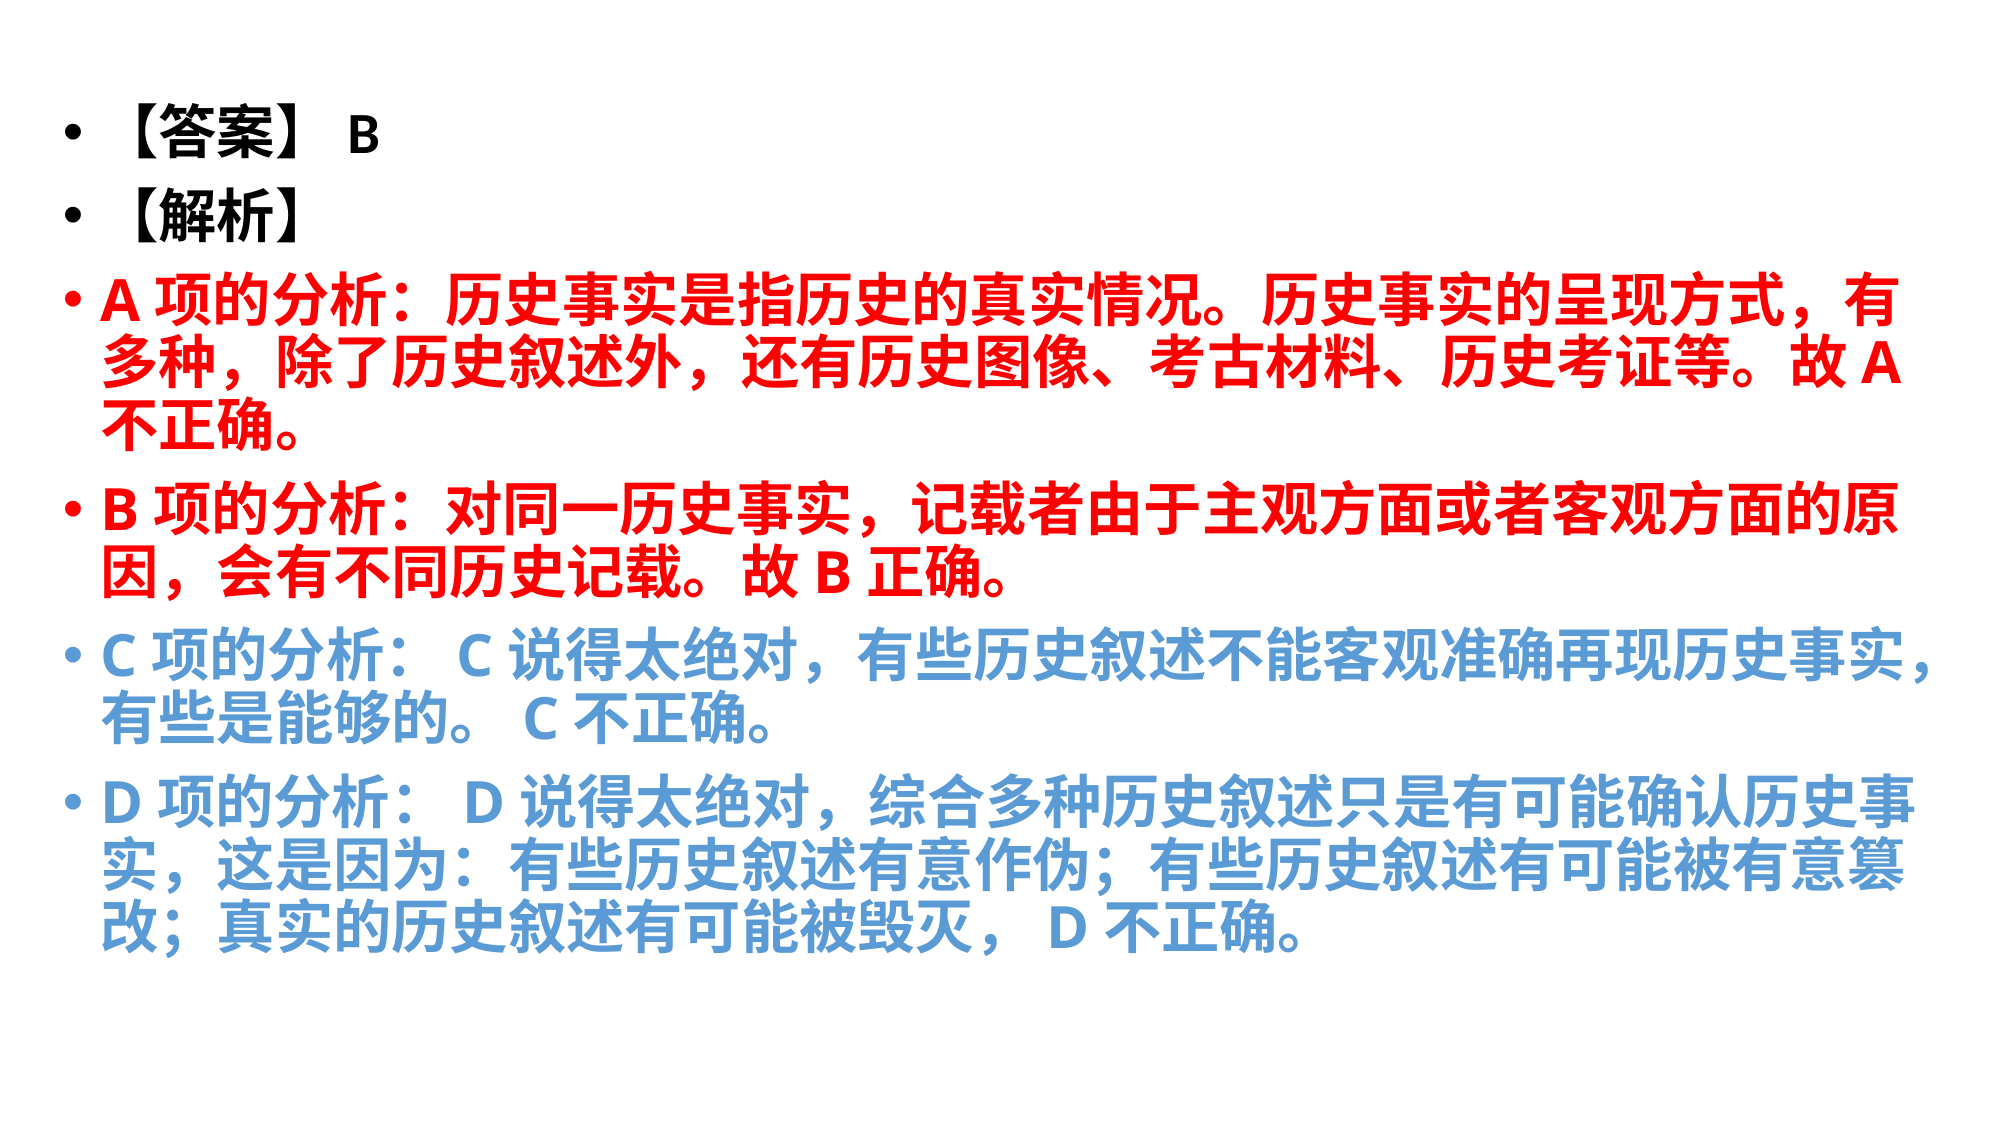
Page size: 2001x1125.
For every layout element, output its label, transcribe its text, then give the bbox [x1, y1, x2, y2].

list 【答案】B 【解析】 A项的分析：历史事实是指历史的真实情况。历史事实的呈现方式，有多种，除了历史叙述外，还有历史图像、考古材料、历史考证等。故A不正确。 B项的分析：对同一历史事实，记载者由于主观方面或者客观方面的原因，会有不同历史记载。故B正确。 C项的分析：C说得太绝对，有些历史叙述不能客观准确再现历史事实，有些是能够的。C不正确。 D项的分析：D说得太绝对，综合多种历史叙述只是有可能确认历史事实，这是因为：有些历史叙述有意作伪；有些历史叙述有可能被有意篡改；真实的历史叙述有可能被毁灭，D不正确。 [47, 95, 1955, 1010]
